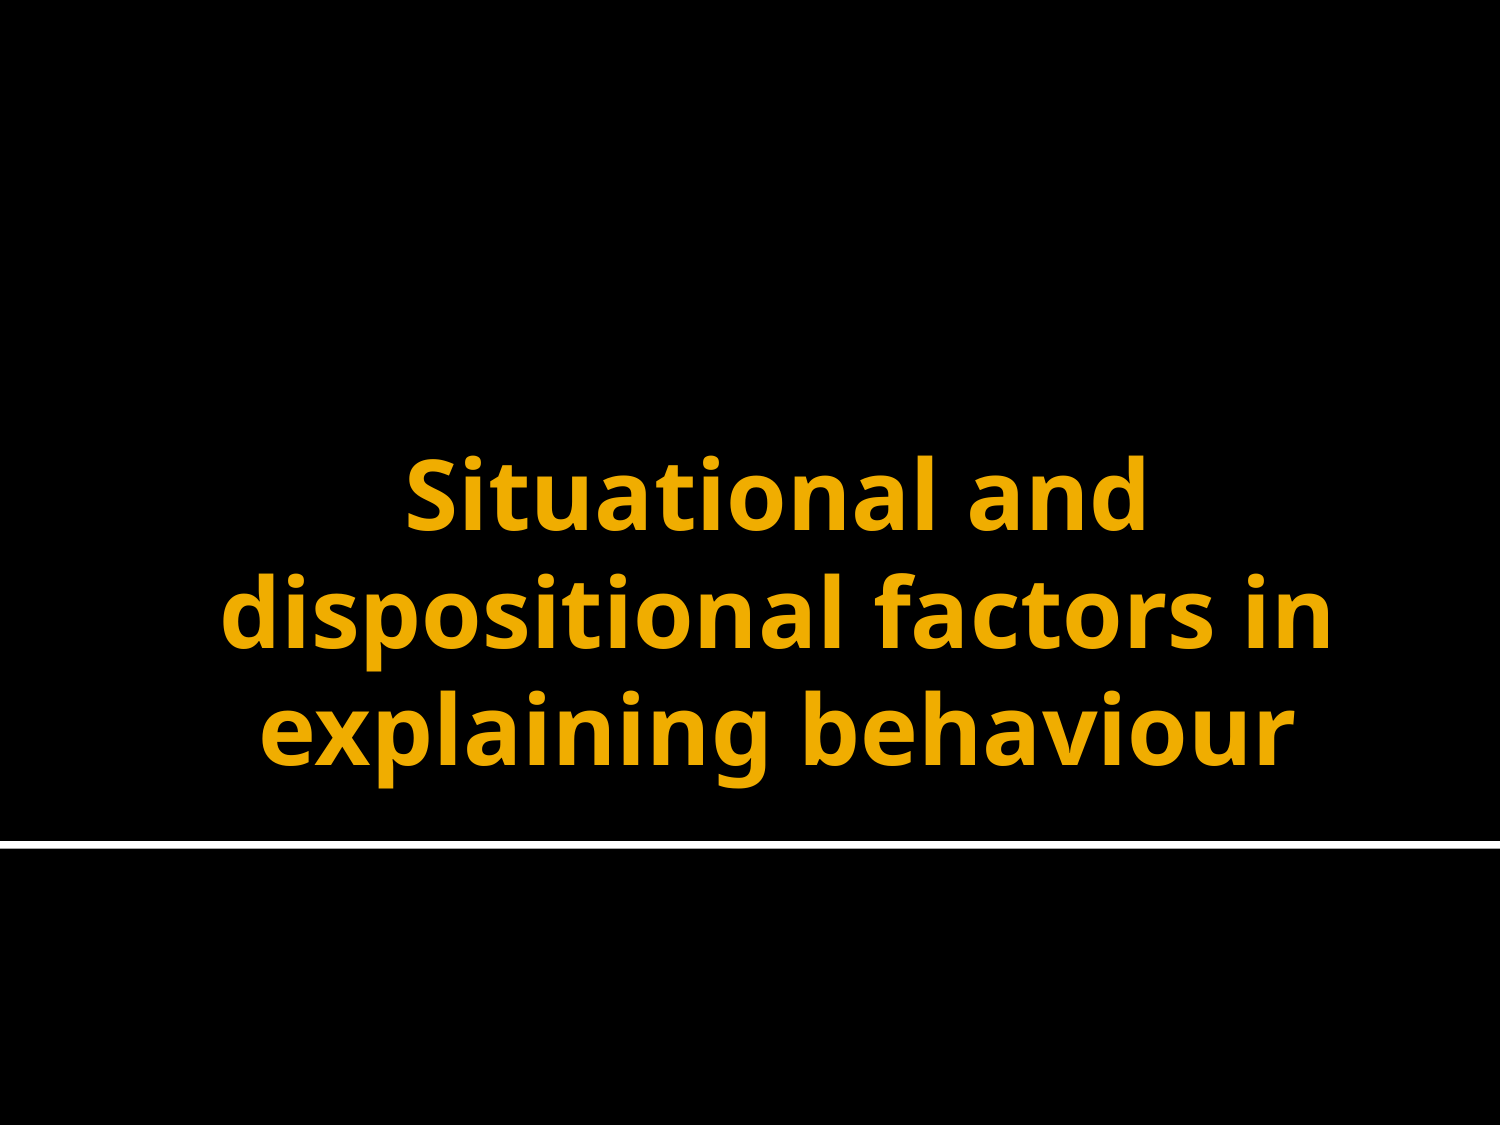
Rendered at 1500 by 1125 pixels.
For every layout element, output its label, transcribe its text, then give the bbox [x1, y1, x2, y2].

title Situational and dispositional factors in explaining behaviour [112, 432, 1438, 825]
